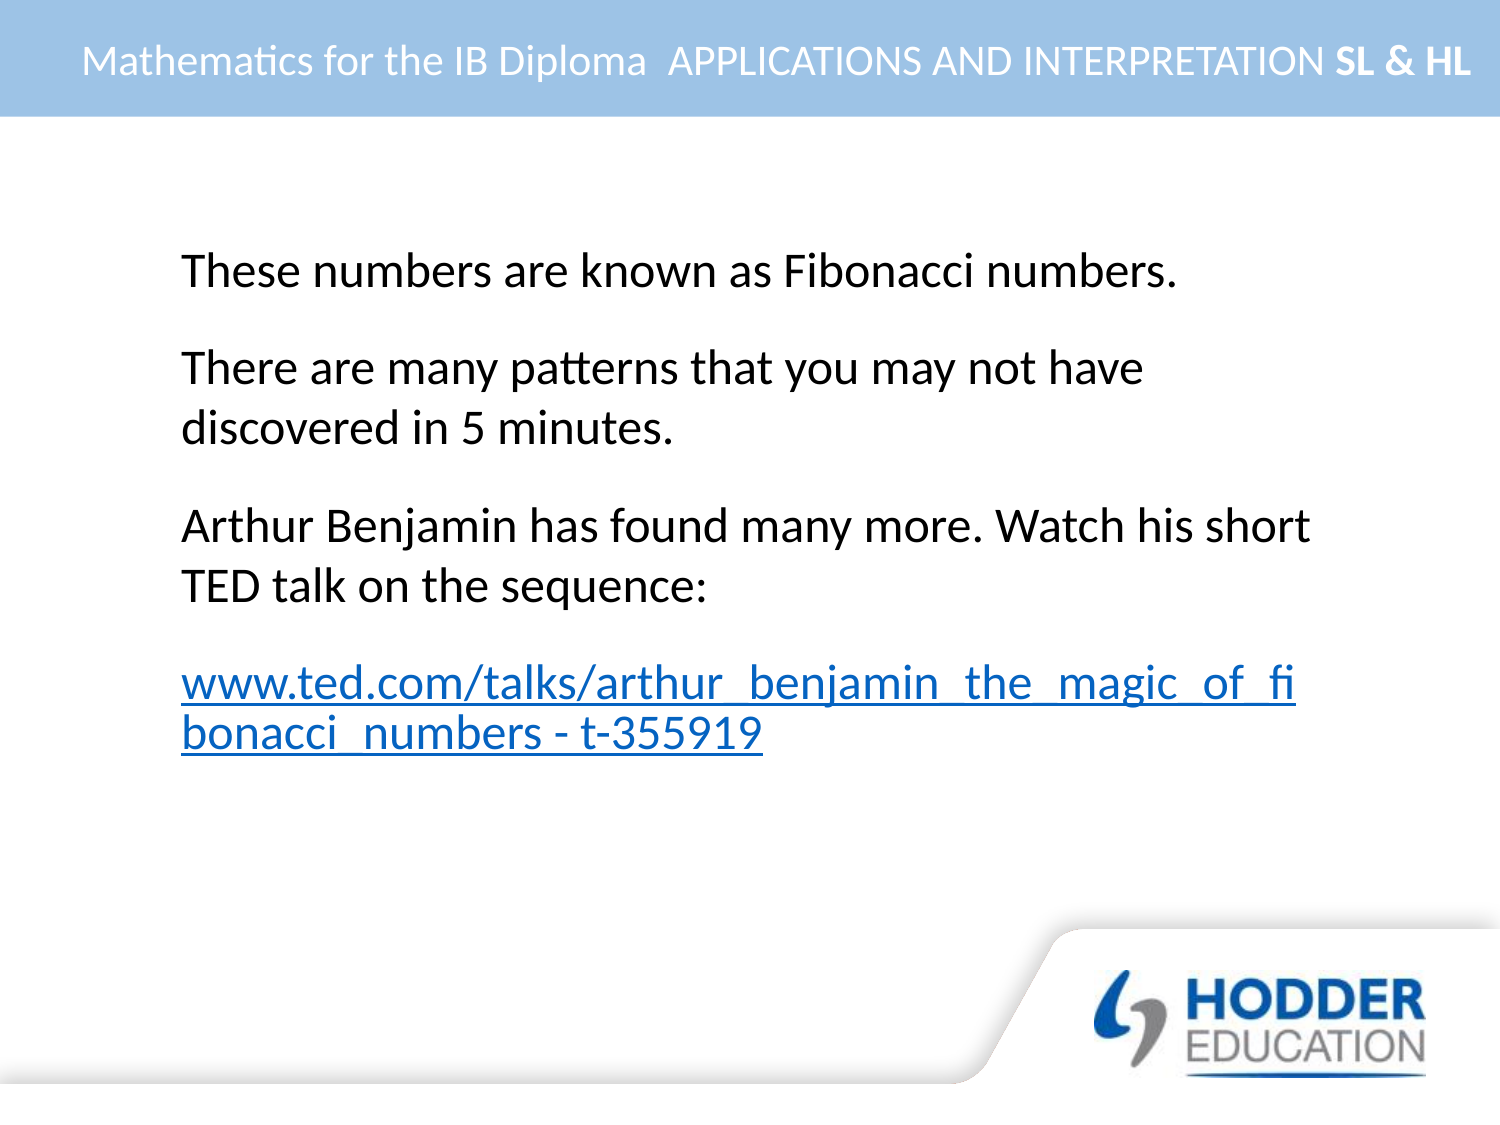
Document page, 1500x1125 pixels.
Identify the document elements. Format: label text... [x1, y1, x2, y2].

text_box These numbers are known as Fibonacci numbers. There are many patterns that you may not have discovered in 5 minutes. Arthur Benjamin has found many more. Watch his short TED talk on the sequence: www.ted.com/talks/arthur_benjamin_the_magic_of_fibonacci_numbers - t-355919 [181, 236, 1319, 710]
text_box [0, 893, 1500, 1125]
text_box Mathematics for the IB Diploma APPLICATIONS AND INTERPRETATION SL & HL [0, 0, 1500, 118]
